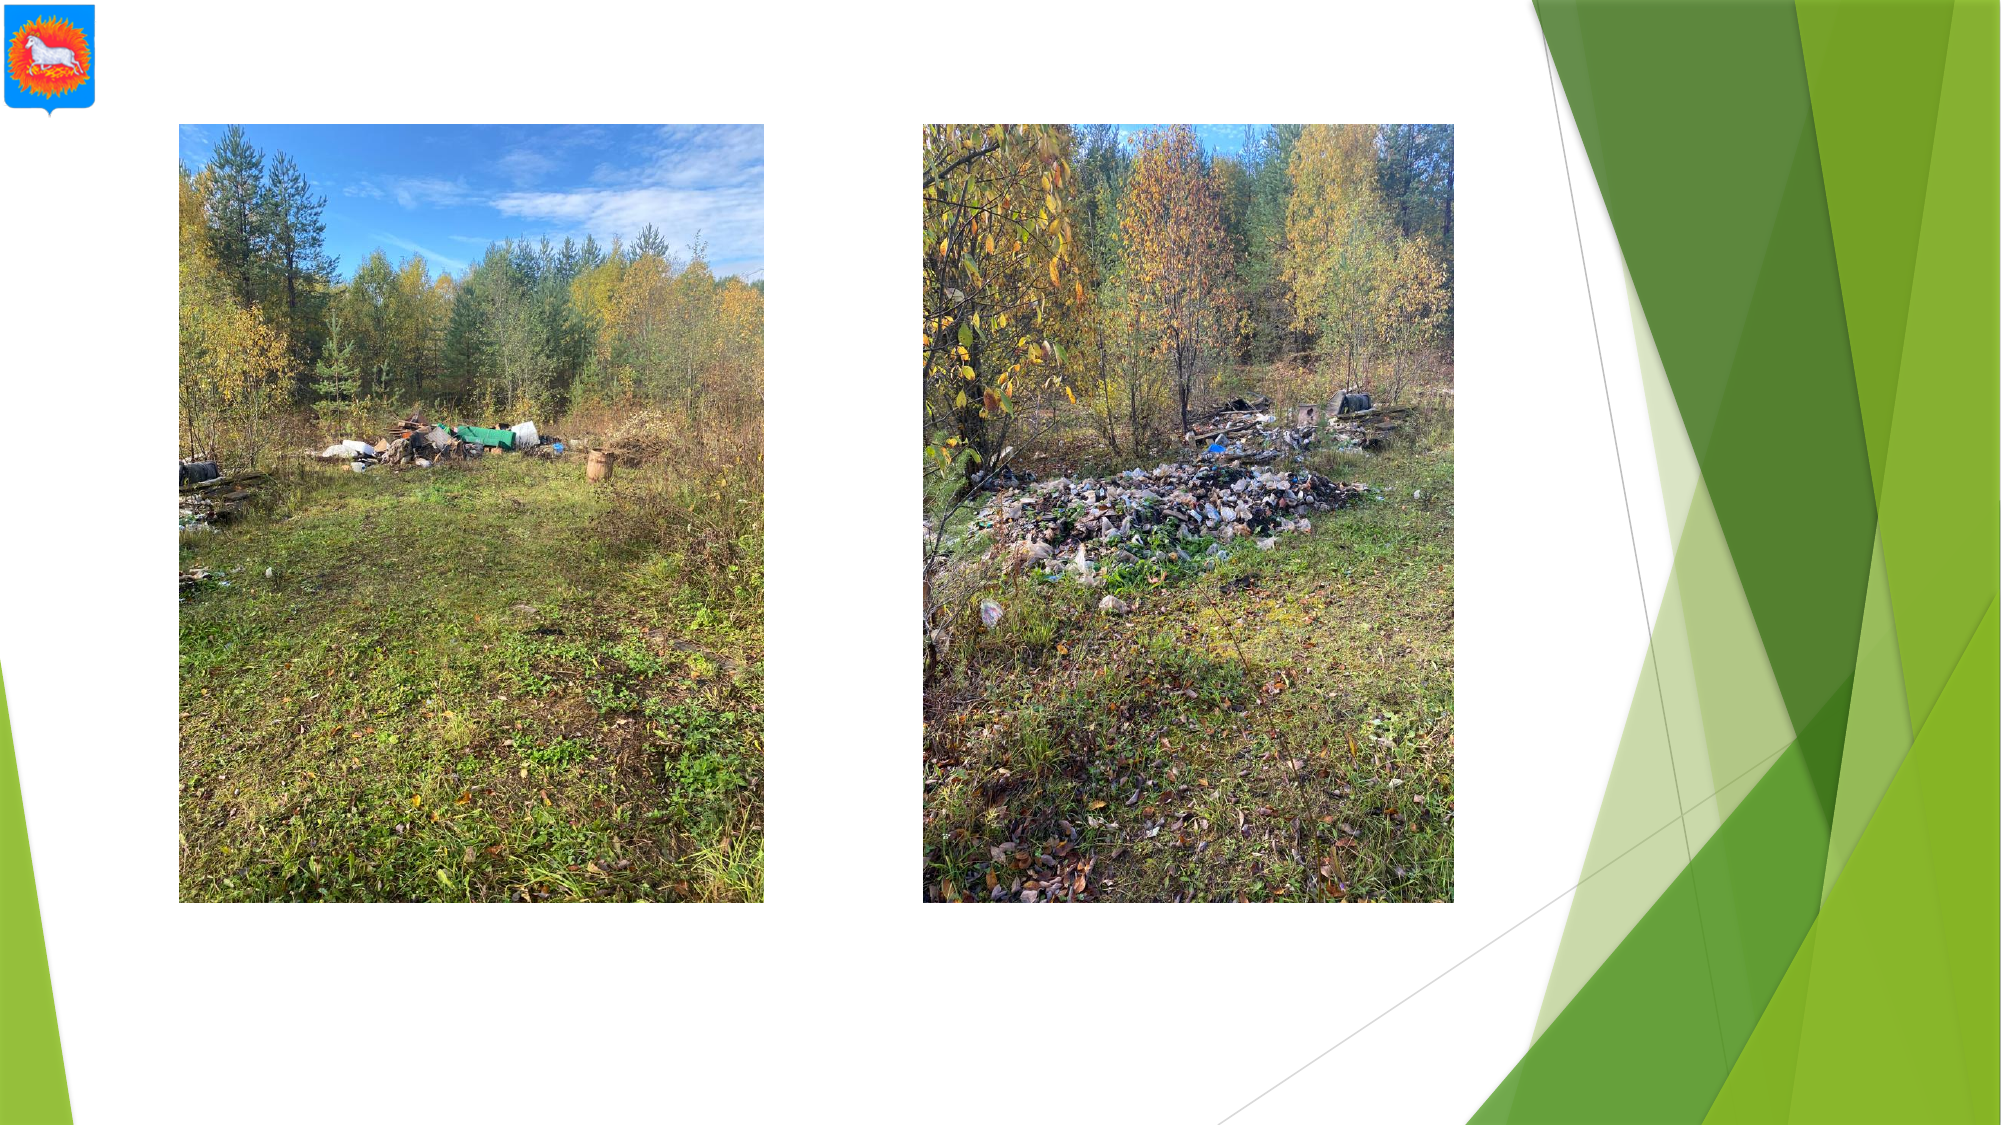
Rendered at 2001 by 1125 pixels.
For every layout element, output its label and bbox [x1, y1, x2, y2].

picture [923, 124, 1454, 904]
picture [0, 0, 112, 126]
list [179, 124, 764, 904]
